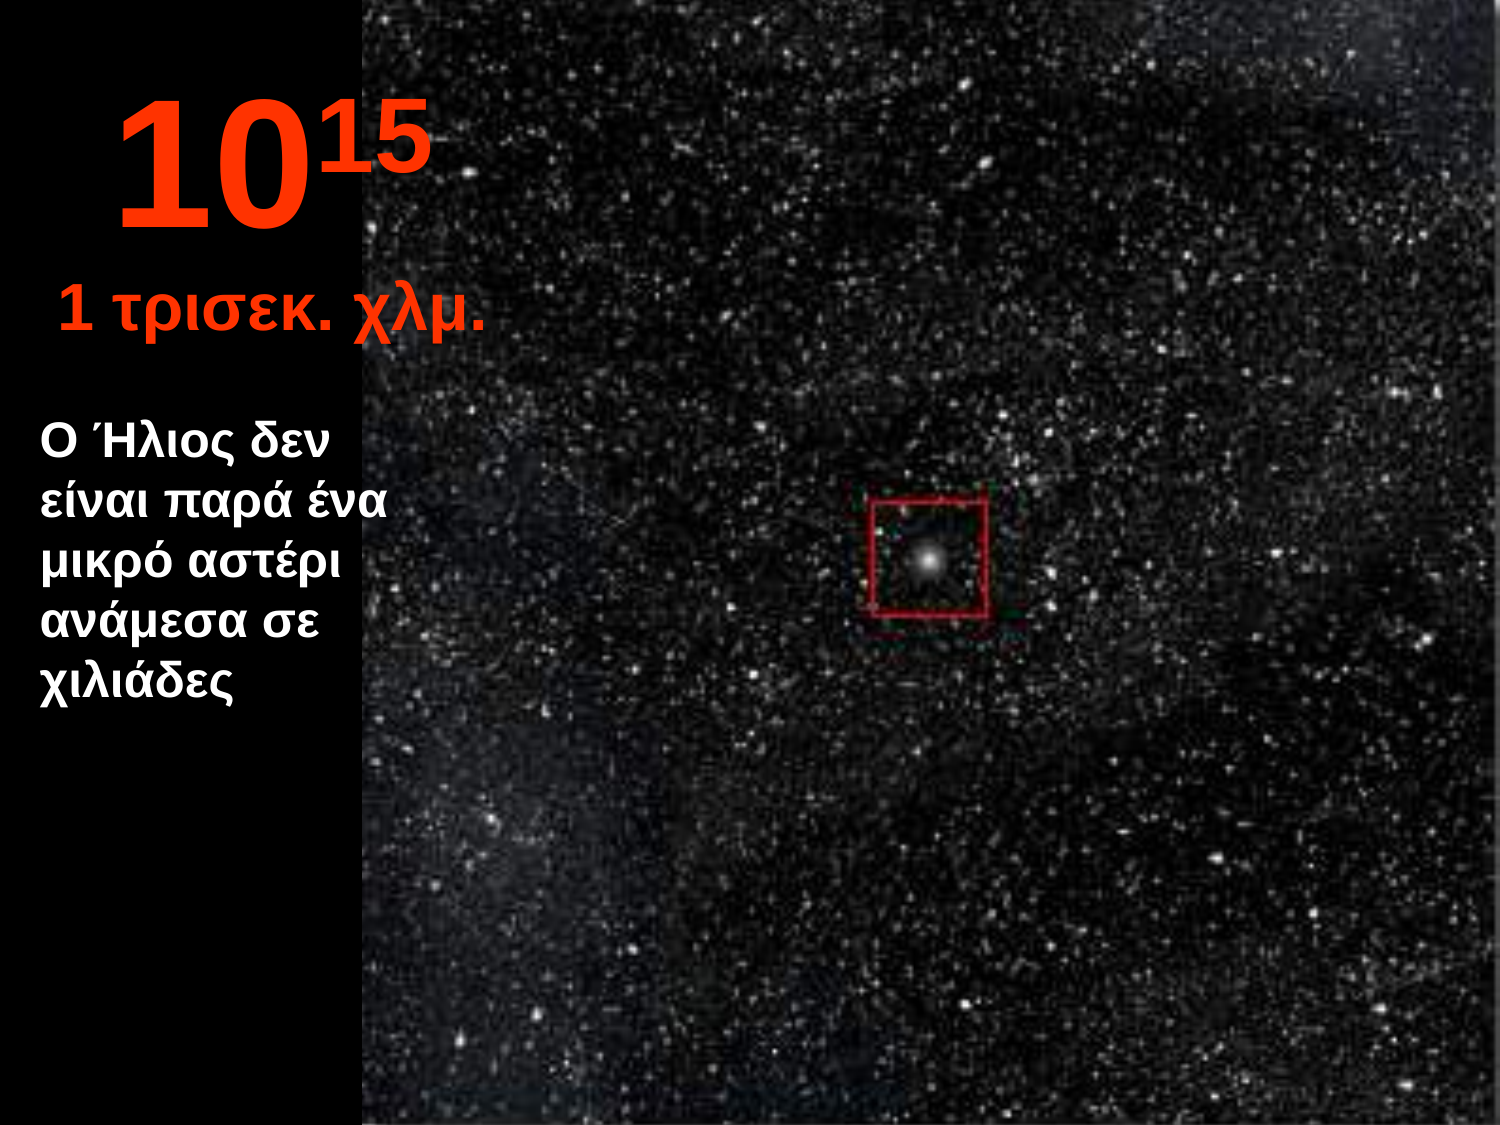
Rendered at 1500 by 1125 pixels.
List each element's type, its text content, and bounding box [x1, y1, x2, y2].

text_box 1015 1 τρισεκ. χλμ. [42, 36, 357, 352]
picture [362, 0, 1500, 1125]
text_box Ο Ήλιος δεν είναι παρά ένα μικρό αστέρι ανάμεσα σε χιλιάδες [24, 399, 357, 715]
